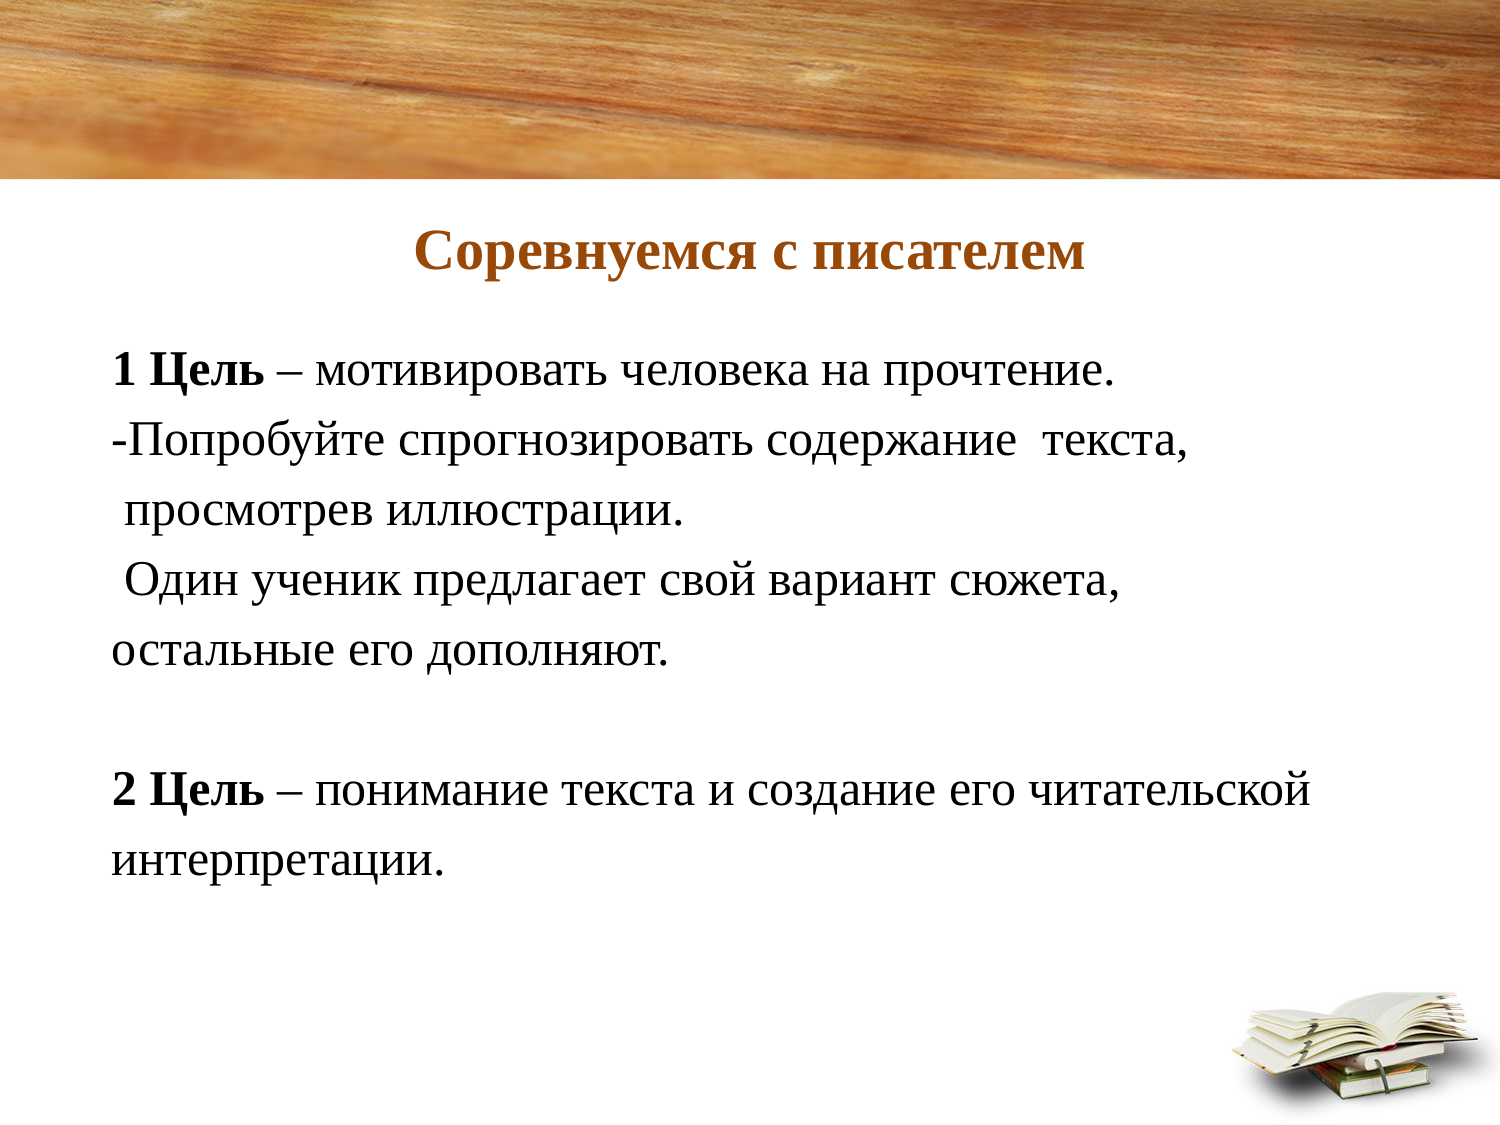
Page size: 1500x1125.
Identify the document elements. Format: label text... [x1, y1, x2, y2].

list Соревнуемся с писателем [75, 187, 1425, 305]
picture [0, 0, 1500, 1125]
list 1 Цель – мотивировать человека на прочтение. -Попробуйте спрогнозировать содержание текста, просмотрев иллюстрации. Один ученик предлагает свой вариант сюжета, остальные его дополняют. 2 Цель – понимание текста и создание его читательской интерпретации. [46, 328, 1500, 965]
